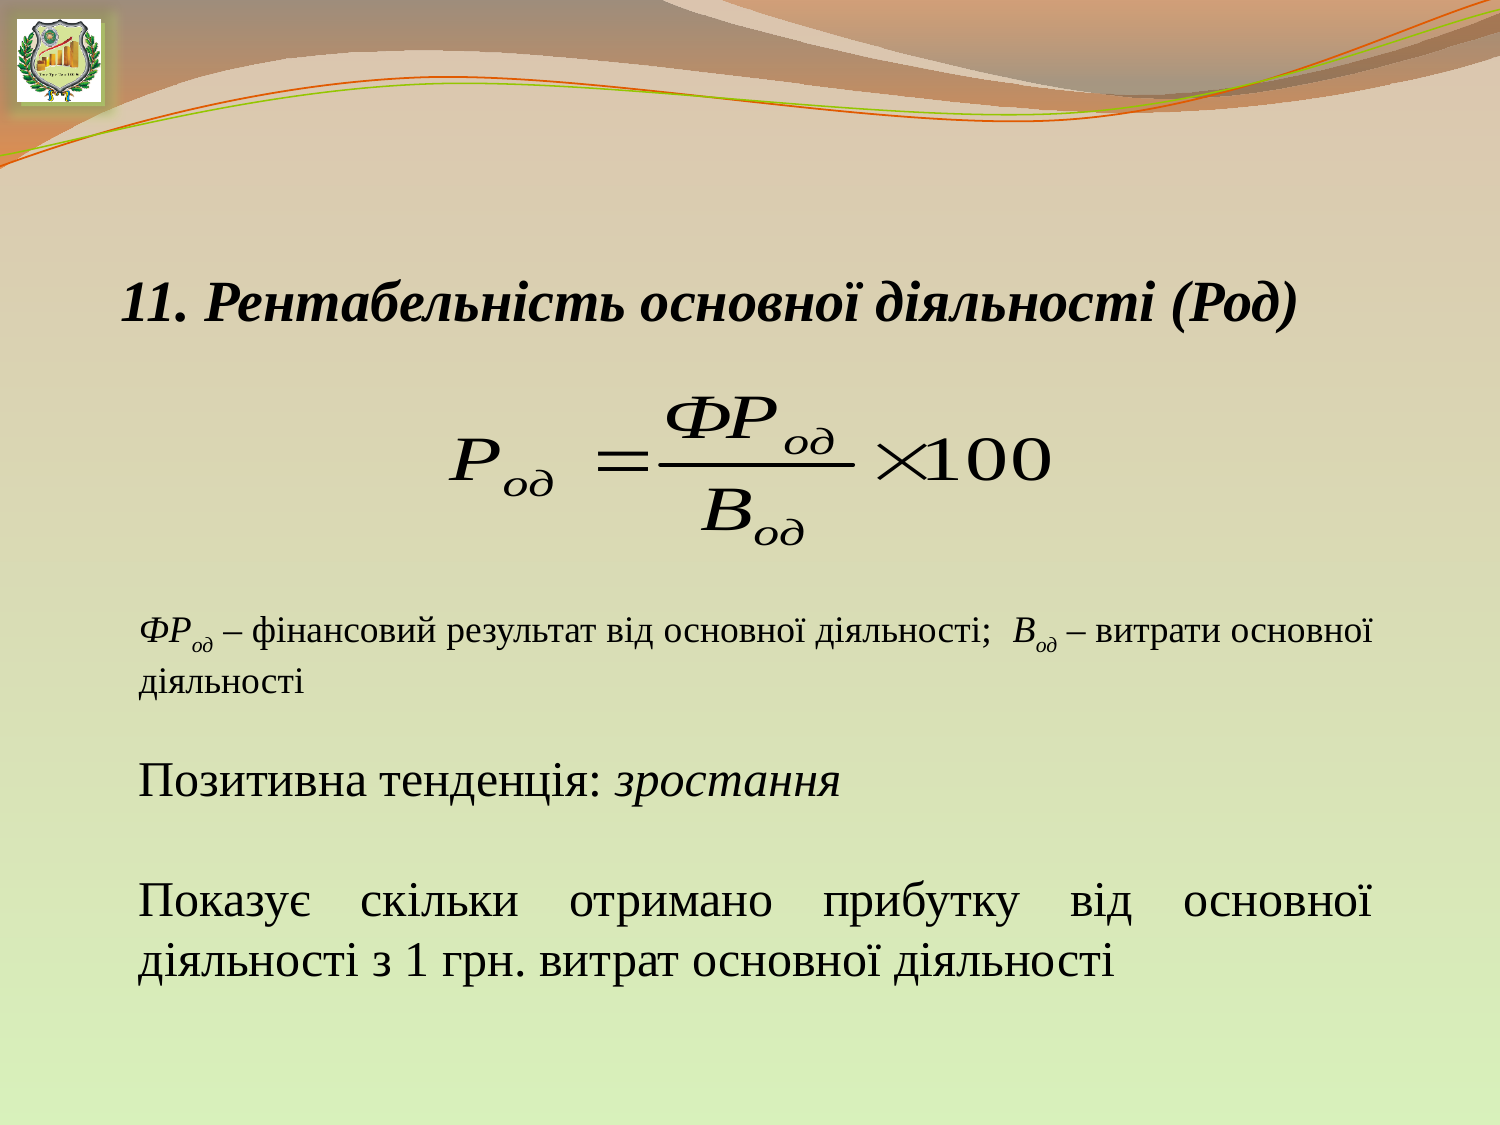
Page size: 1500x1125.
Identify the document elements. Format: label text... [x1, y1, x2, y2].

text_box 11. Рентабельність основної діяльності (Род) [105, 255, 1376, 341]
text_box ФРод – фінансовий результат від основної діяльності; Вод – витрати основної діяльності Позитивна тенденція: зростання Показує скільки отримано прибутку від основної діяльності з 1 грн. витрат основної діяльності [123, 597, 1388, 994]
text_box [430, 373, 1070, 563]
picture [17, 18, 101, 102]
